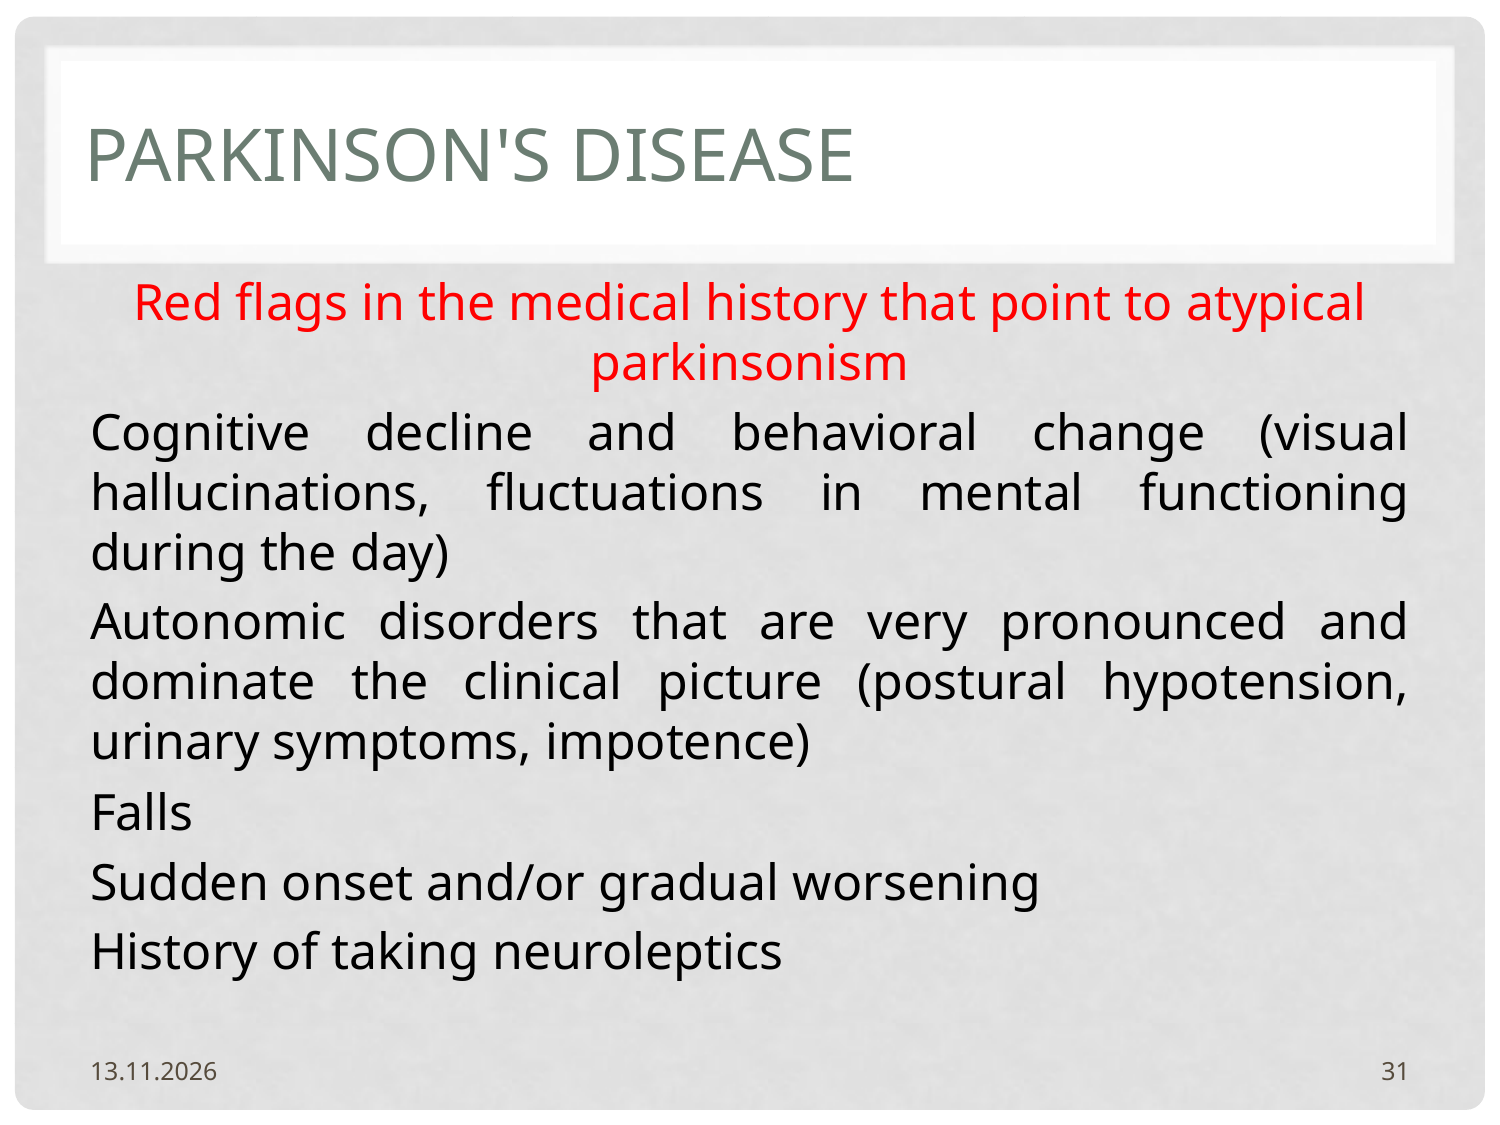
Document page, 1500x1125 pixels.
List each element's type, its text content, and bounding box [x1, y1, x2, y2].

title PARKINSON'S DISEASE [69, 66, 1425, 238]
list Red flags in the medical history that point to atypical parkinsonism Cognitive decline and behavioral change (visual hallucinations, fluctuations in mental functioning during the day) Autonomic disorders that are very pronounced and dominate the clinical picture (postural hypotension, urinary symptoms, impotence) Falls Sudden onset and/or gradual worsening History of taking neuroleptics [75, 262, 1425, 1088]
slide_number 31 [1074, 1042, 1425, 1103]
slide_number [75, 1042, 425, 1103]
